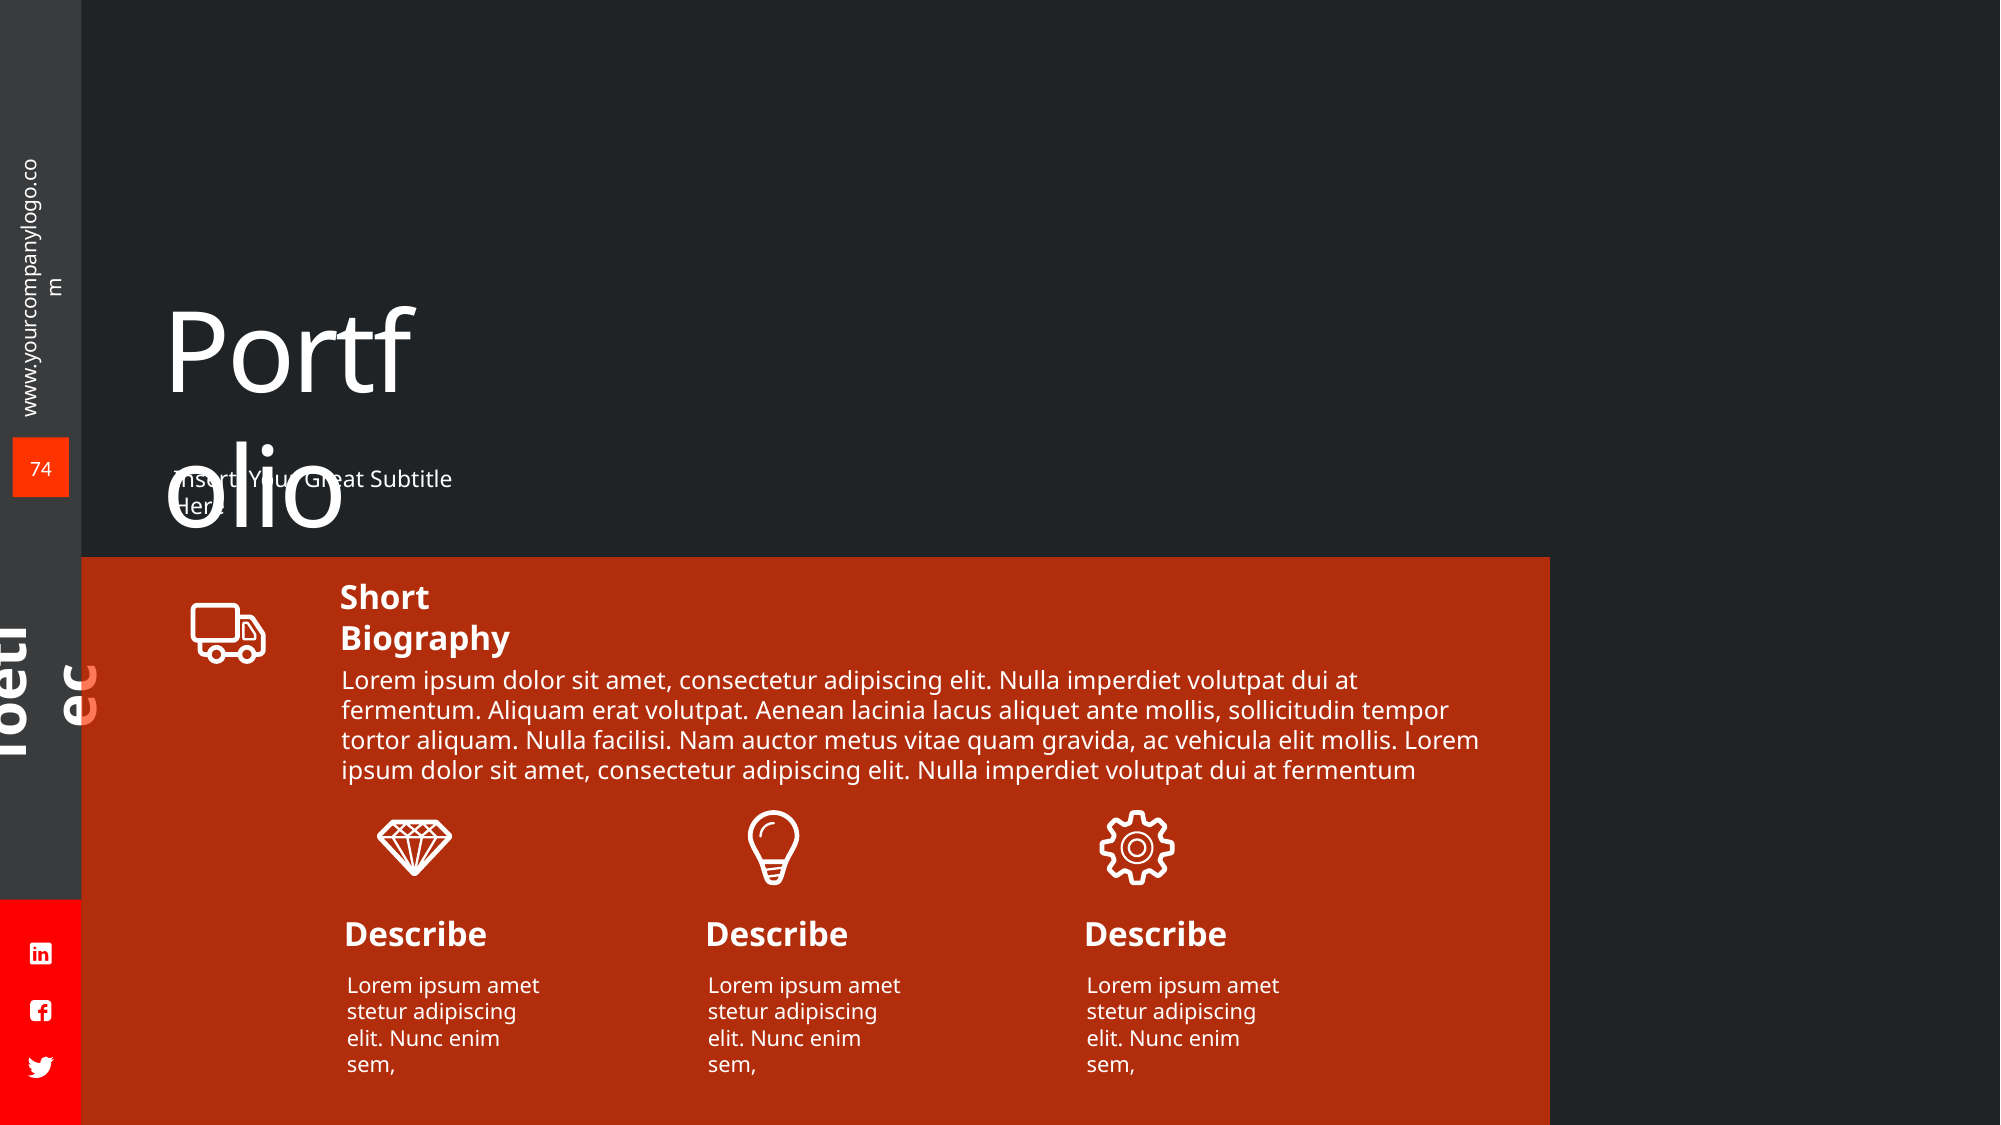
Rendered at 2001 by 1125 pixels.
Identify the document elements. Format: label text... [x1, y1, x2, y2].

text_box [747, 810, 800, 886]
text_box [1099, 810, 1175, 886]
slide_number 74 [12, 437, 69, 498]
picture [81, 0, 2000, 1125]
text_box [190, 602, 266, 664]
